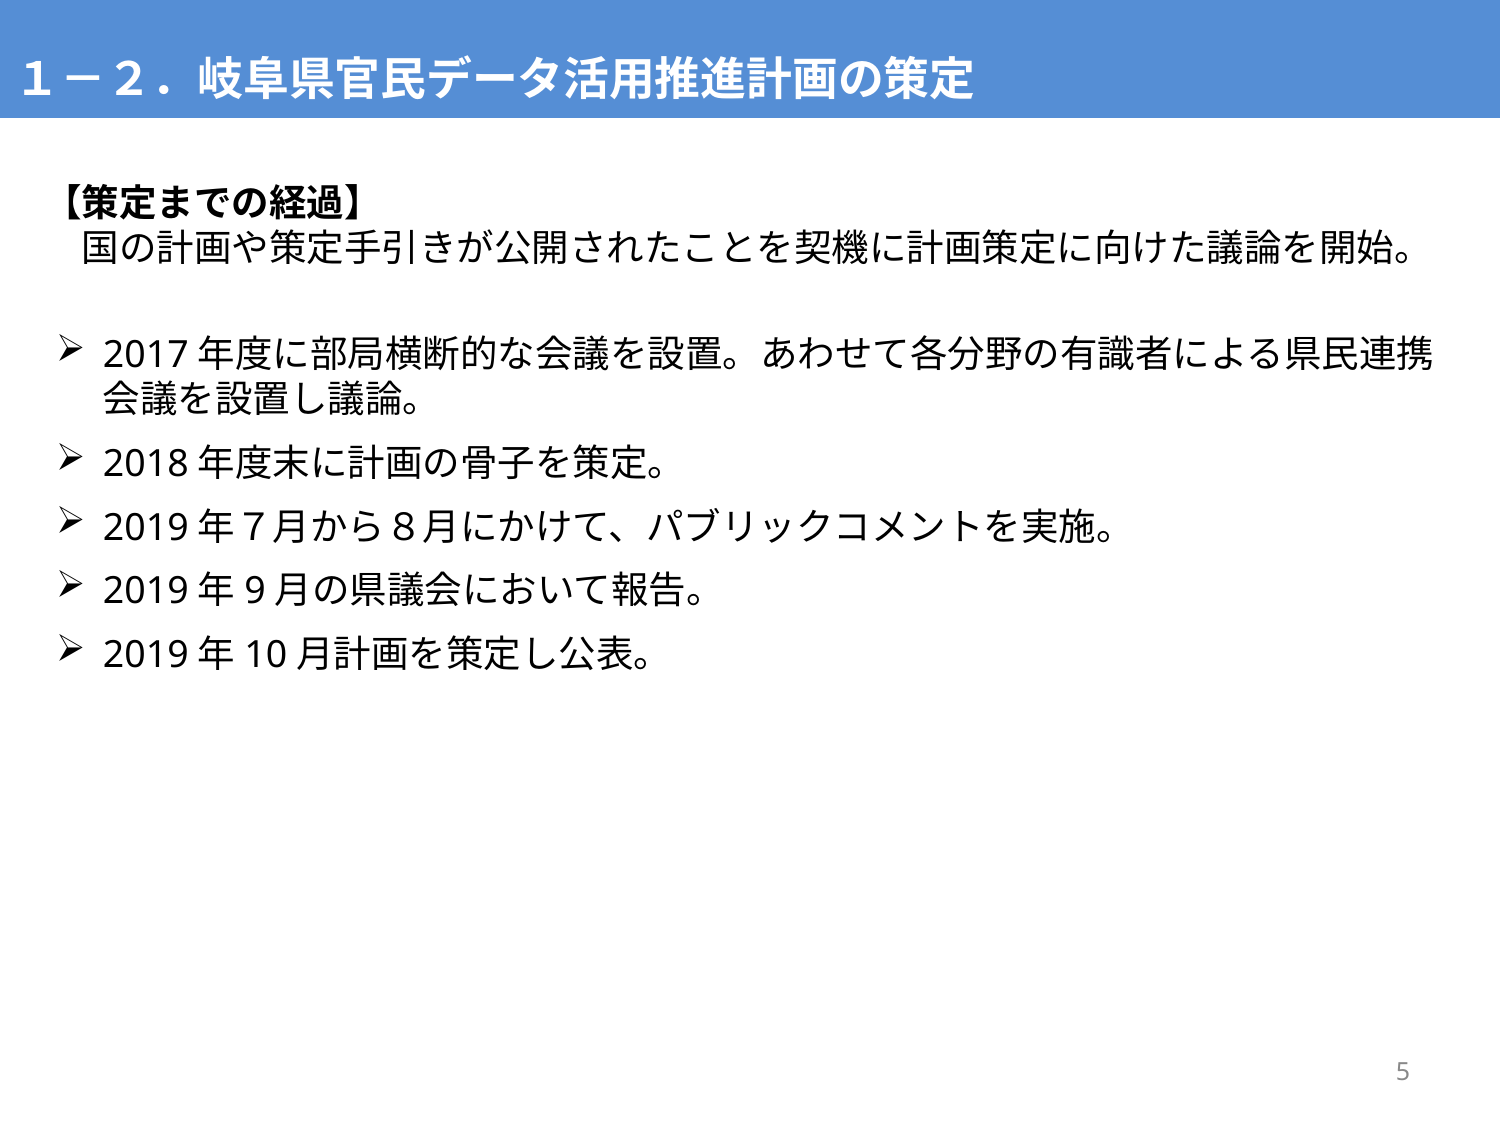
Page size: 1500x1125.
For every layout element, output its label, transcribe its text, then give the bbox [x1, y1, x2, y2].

text_box 【策定までの経過】 国の計画や策定手引きが公開されたことを契機に計画策定に向けた議論を開始。 [29, 172, 1425, 277]
title １－２．岐阜県官民データ活用推進計画の策定 [0, 42, 1361, 135]
picture [0, 0, 1500, 118]
slide_number 5 [1074, 1042, 1425, 1103]
text_box 2017年度に部局横断的な会議を設置。あわせて各分野の有識者による県民連携会議を設置し議論。 2018年度末に計画の骨子を策定。 2019年７月から８月にかけて、パブリックコメントを実施。 2019年9月の県議会において報告。 2019年10月計画を策定し公表。 [41, 278, 1480, 728]
